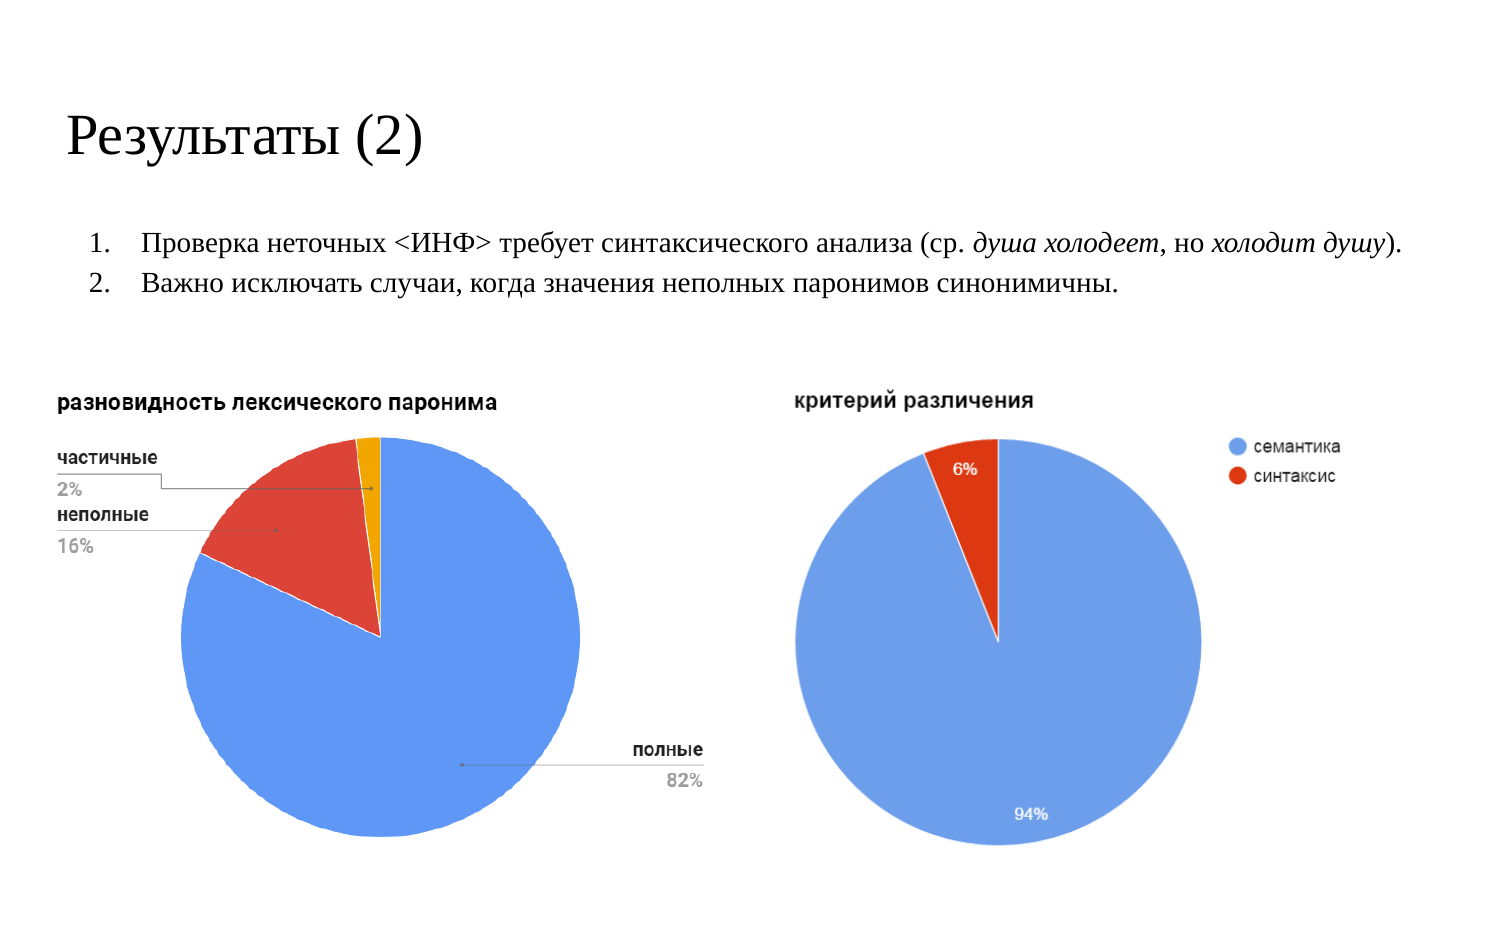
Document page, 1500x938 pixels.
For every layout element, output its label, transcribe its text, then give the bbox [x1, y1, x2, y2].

picture [767, 364, 1391, 887]
picture [39, 381, 722, 844]
title Результаты (2) [51, 81, 1449, 186]
list Проверка неточных <ИНФ> требует синтаксического анализа (ср. душа холодеет, но холодит душу). Важно исключать случаи, когда значения неполных паронимов синонимичны. [51, 202, 1449, 826]
